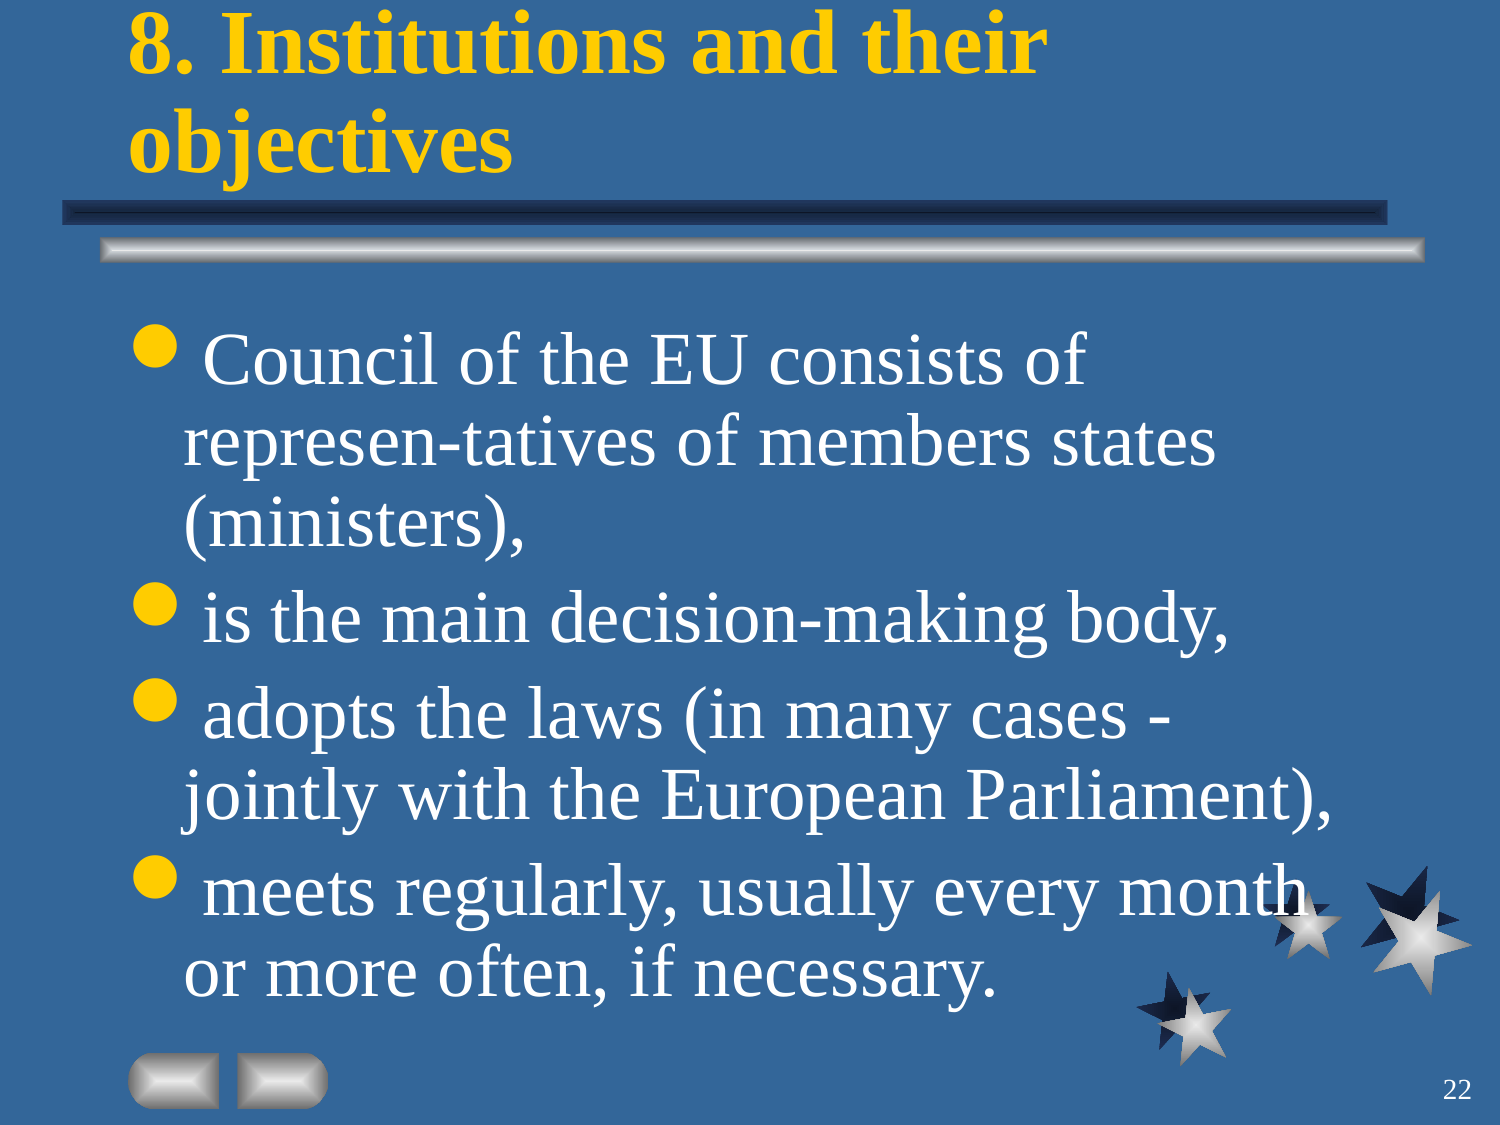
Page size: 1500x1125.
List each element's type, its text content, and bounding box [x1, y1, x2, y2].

list Council of the EU consists of represen-tatives of members states (ministers), is the main decision-making body, adopts the laws (in many cases - jointly with the European Parliament), meets regularly, usually every month or more often, if necessary. [112, 312, 1388, 988]
slide_number 22 [1174, 1049, 1488, 1125]
title 8. Institutions and their objectives [112, 0, 1388, 201]
